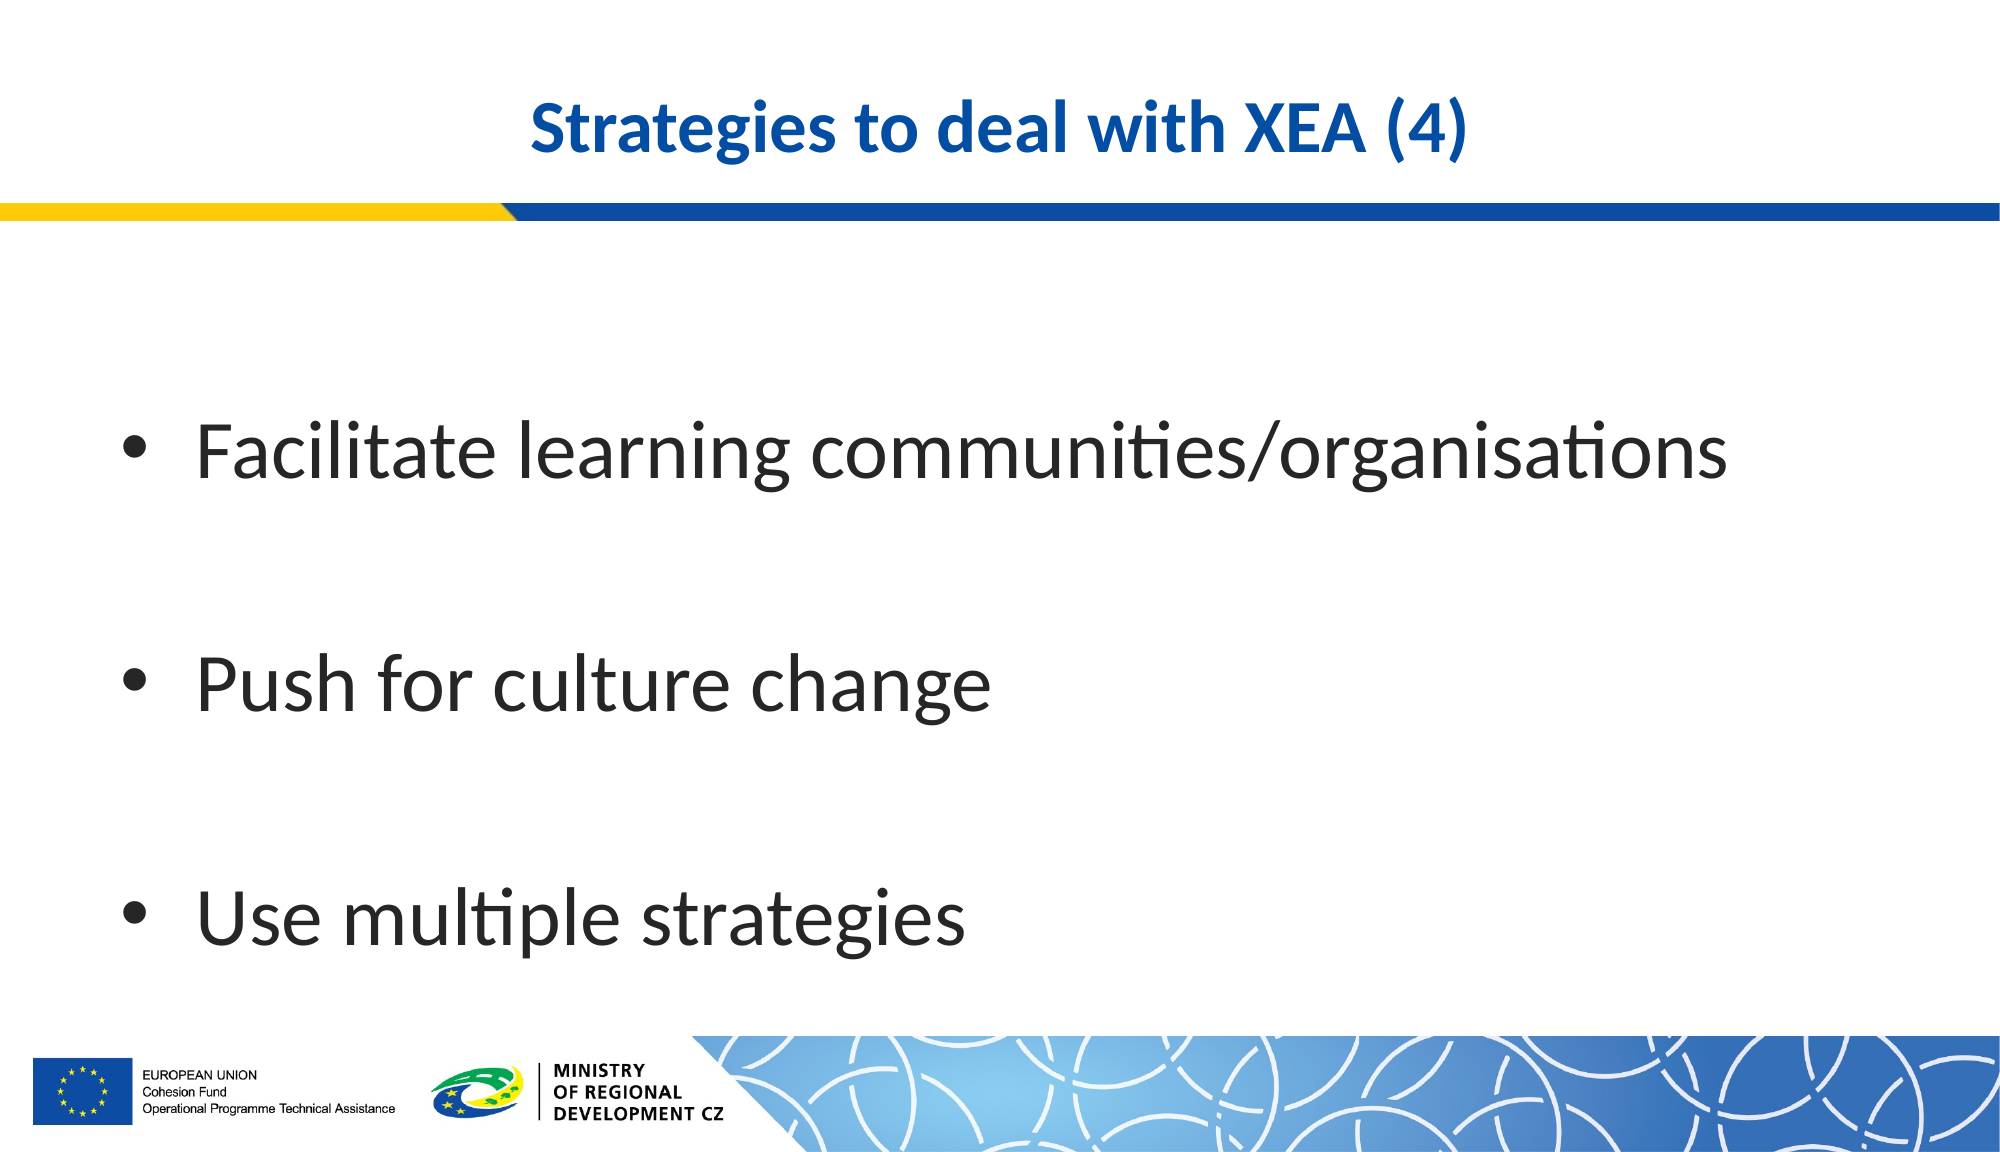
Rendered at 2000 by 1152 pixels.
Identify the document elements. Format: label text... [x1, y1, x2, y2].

title Strategies to deal with XEA (4) [99, 46, 1900, 198]
picture [0, 203, 2000, 221]
picture [0, 1036, 2000, 1152]
list Facilitate learning communities/organisations Push for culture change Use multiple strategies [99, 268, 1900, 1029]
